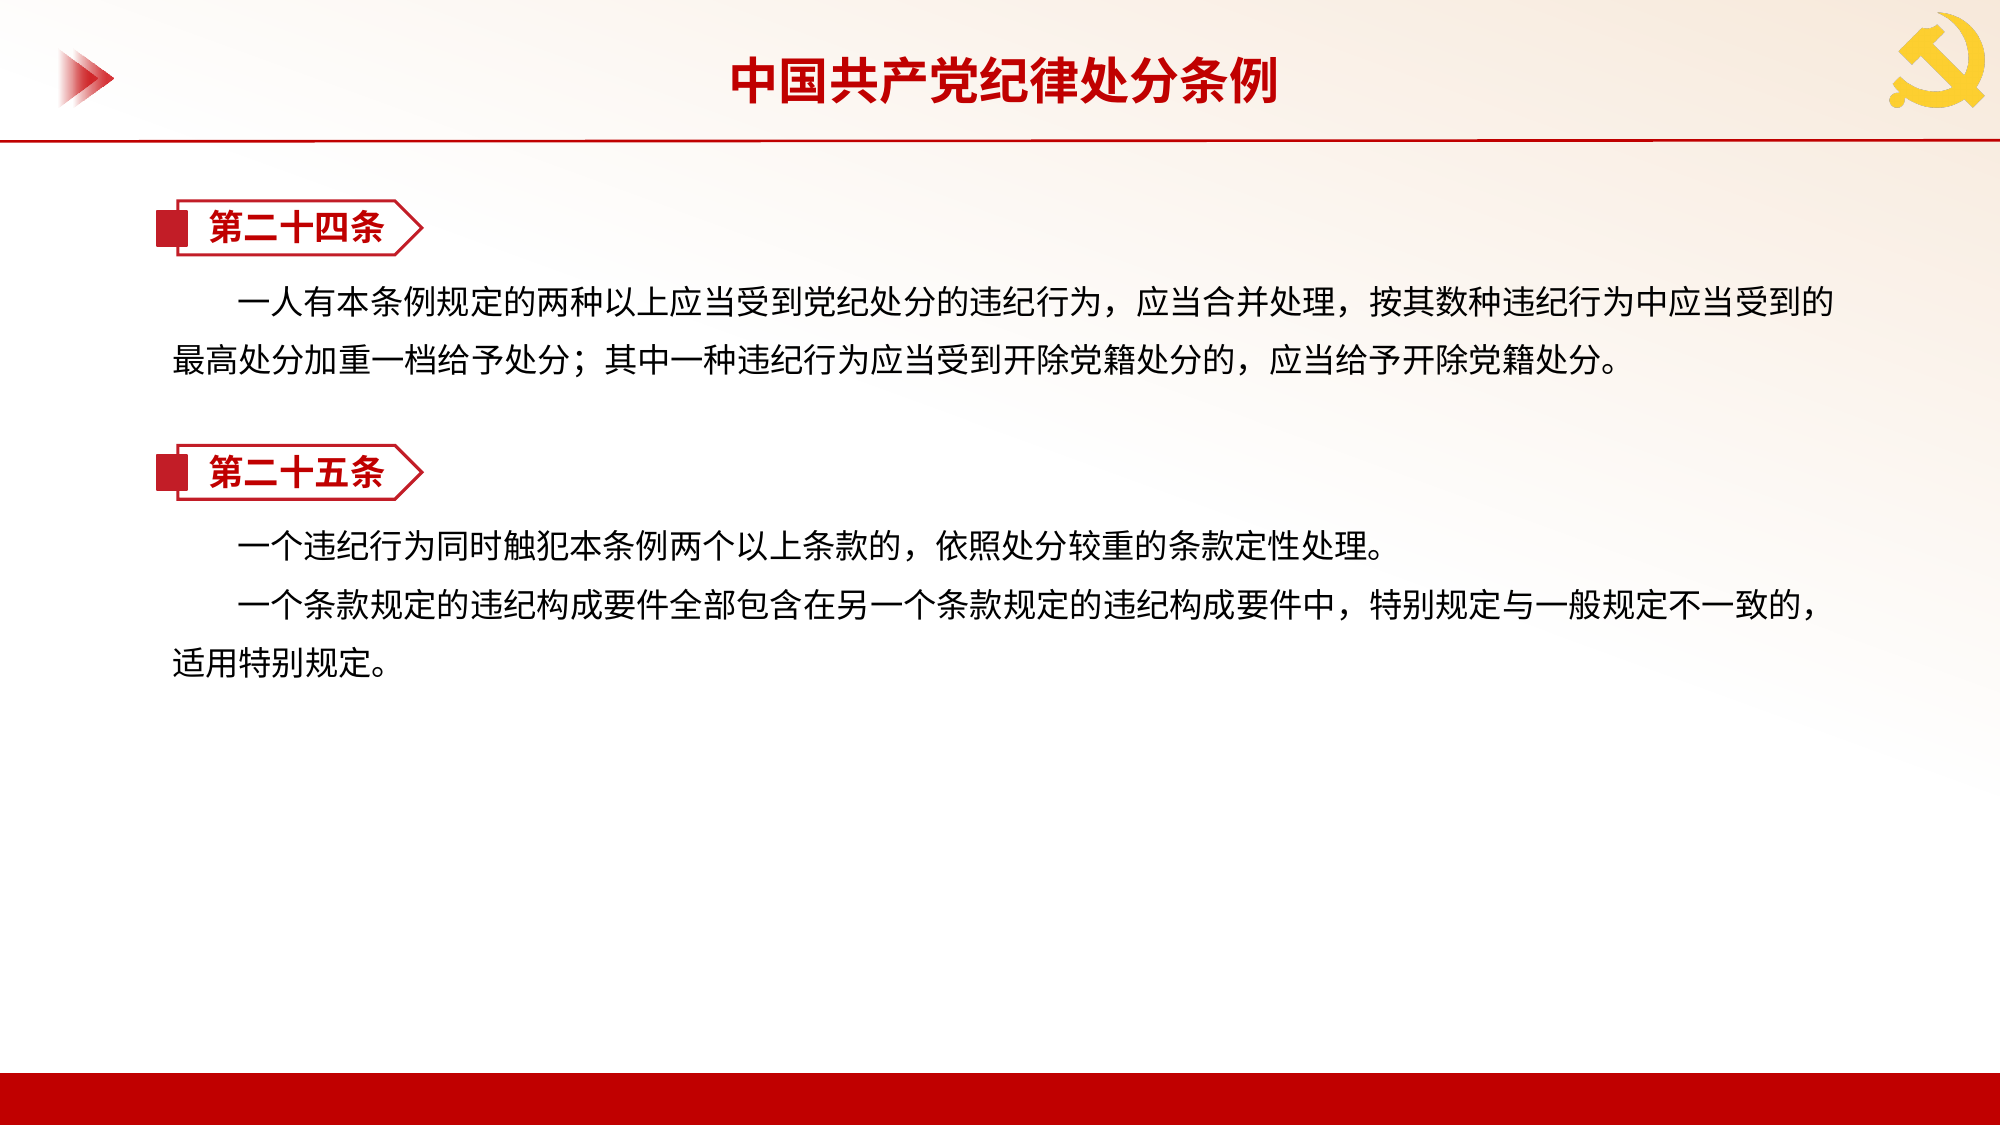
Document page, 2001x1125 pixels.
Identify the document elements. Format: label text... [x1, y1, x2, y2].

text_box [156, 197, 422, 256]
picture [1889, 12, 1985, 108]
text_box [0, 1072, 2000, 1125]
text_box 一个违纪行为同时触犯本条例两个以上条款的，依照处分较重的条款定性处理。 一个条款规定的违纪构成要件全部包含在另一个条款规定的违纪构成要件中，特别规定与一般规定不一致的，适用特别规定。 [157, 499, 1850, 581]
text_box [156, 442, 422, 500]
text_box 中国共产党纪律处分条例 [303, 29, 1705, 117]
text_box 一人有本条例规定的两种以上应当受到党纪处分的违纪行为，应当合并处理，按其数种违纪行为中应当受到的最高处分加重一档给予处分；其中一种违纪行为应当受到开除党籍处分的，应当给予开除党籍处分。 [157, 255, 1850, 337]
